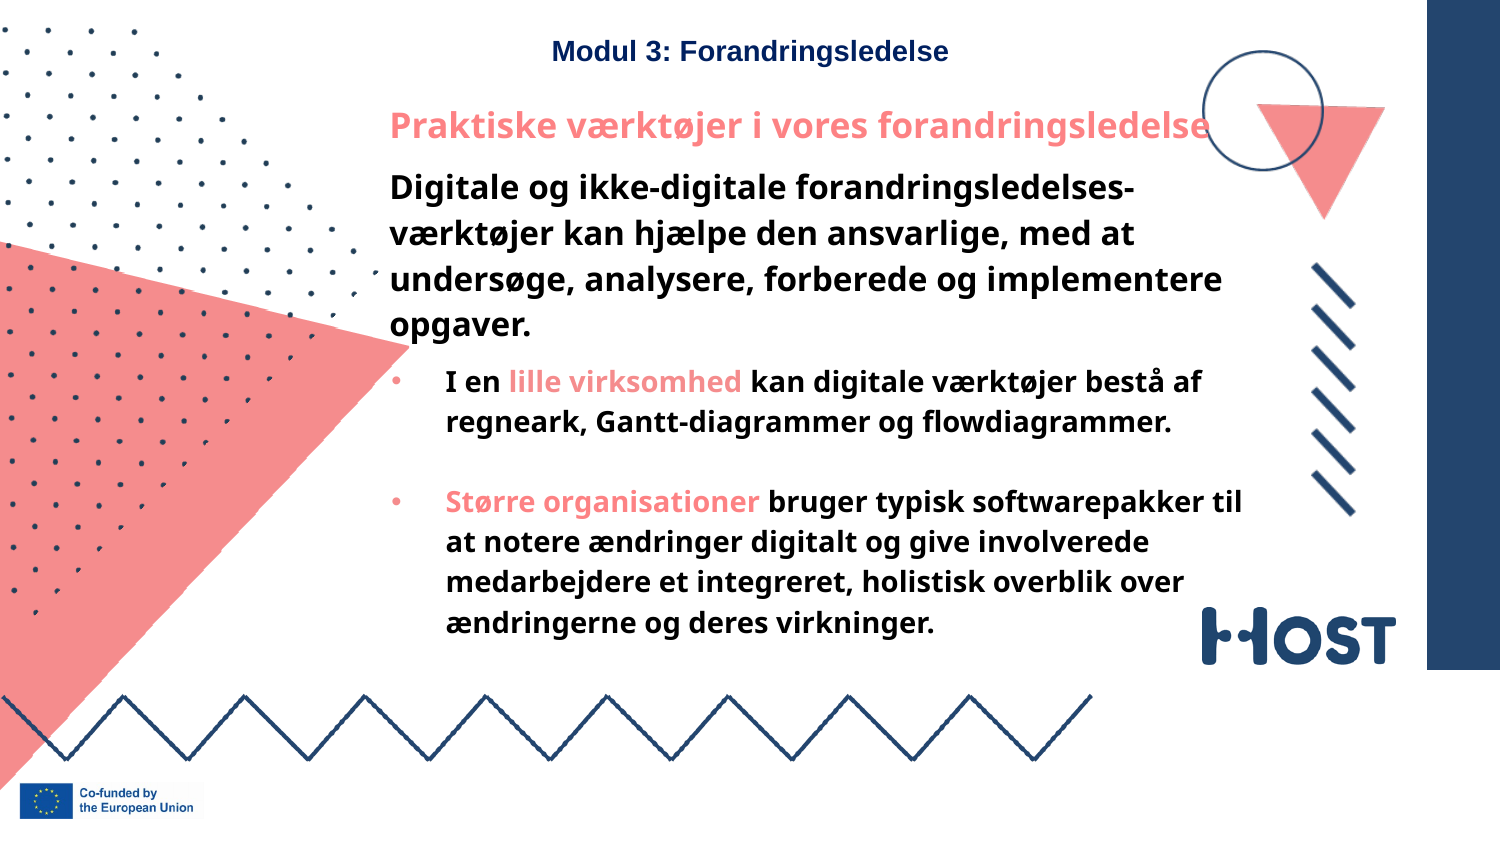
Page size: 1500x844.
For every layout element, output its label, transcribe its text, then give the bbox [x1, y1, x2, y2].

text_box Modul 3: Forandringsledelse [536, 12, 980, 70]
picture [1264, 607, 1396, 665]
picture [1202, 50, 1385, 220]
list Praktiske værktøjer i vores forandringsledelse Digitale og ikke-digitale forandringsledelses- værktøjer kan hjælpe den ansvarlige, med at undersøge, analysere, forberede og implementere opgaver. I en lille virksomhed kan digitale værktøjer bestå af regneark, Gantt-diagrammer og flowdiagrammer. Større organisationer bruger typisk softwarepakker til at notere ændringer digitalt og give involverede medarbejdere et integreret, holistisk overblik over ændringerne og deres virkninger. [374, 81, 1264, 789]
picture [1310, 261, 1357, 519]
picture [1427, 0, 1500, 670]
picture [0, 23, 410, 844]
